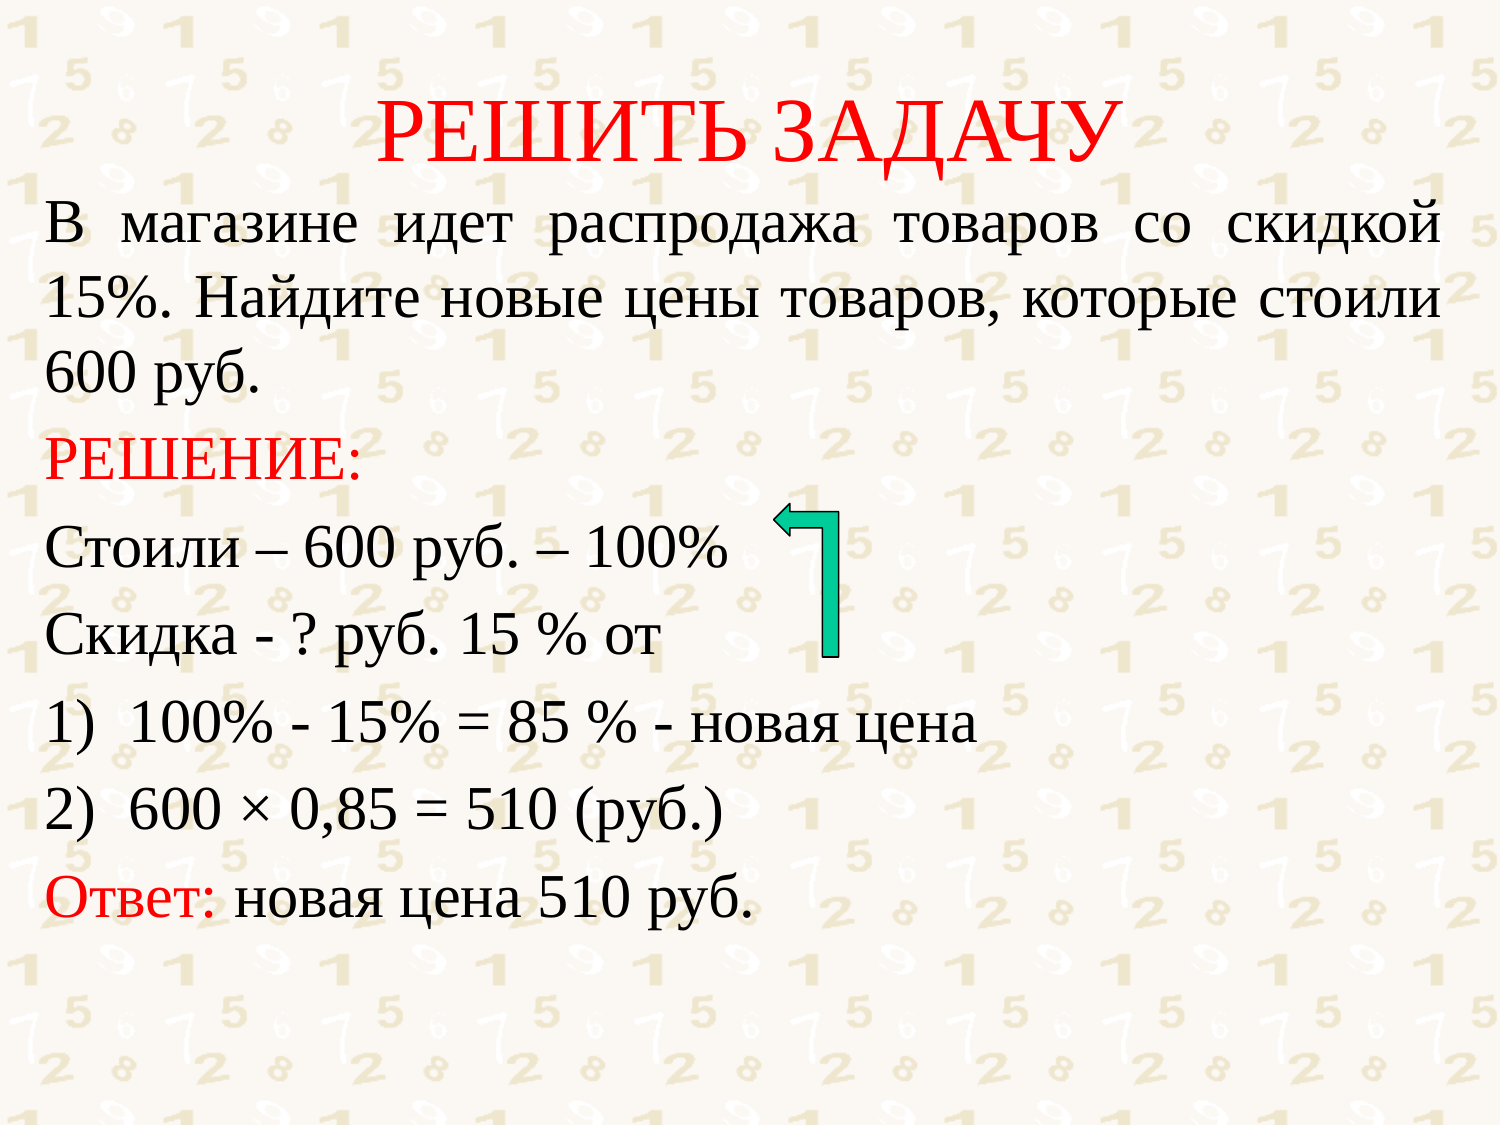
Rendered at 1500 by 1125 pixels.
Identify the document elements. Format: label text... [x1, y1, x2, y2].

text_box [773, 503, 839, 657]
title РЕШИТЬ ЗАДАЧУ [112, 30, 1388, 172]
picture [0, 0, 1500, 1125]
list В магазине идет распродажа товаров со скидкой 15%. Найдите новые цены товаров, которые стоили 600 руб. РЕШЕНИЕ: Стоили – 600 руб. – 100% Скидка - ? руб. 15 % от 100% - 15% = 85 % - новая цена 600 × 0,85 = 510 (руб.) Ответ: новая цена 510 руб. [29, 172, 1459, 848]
